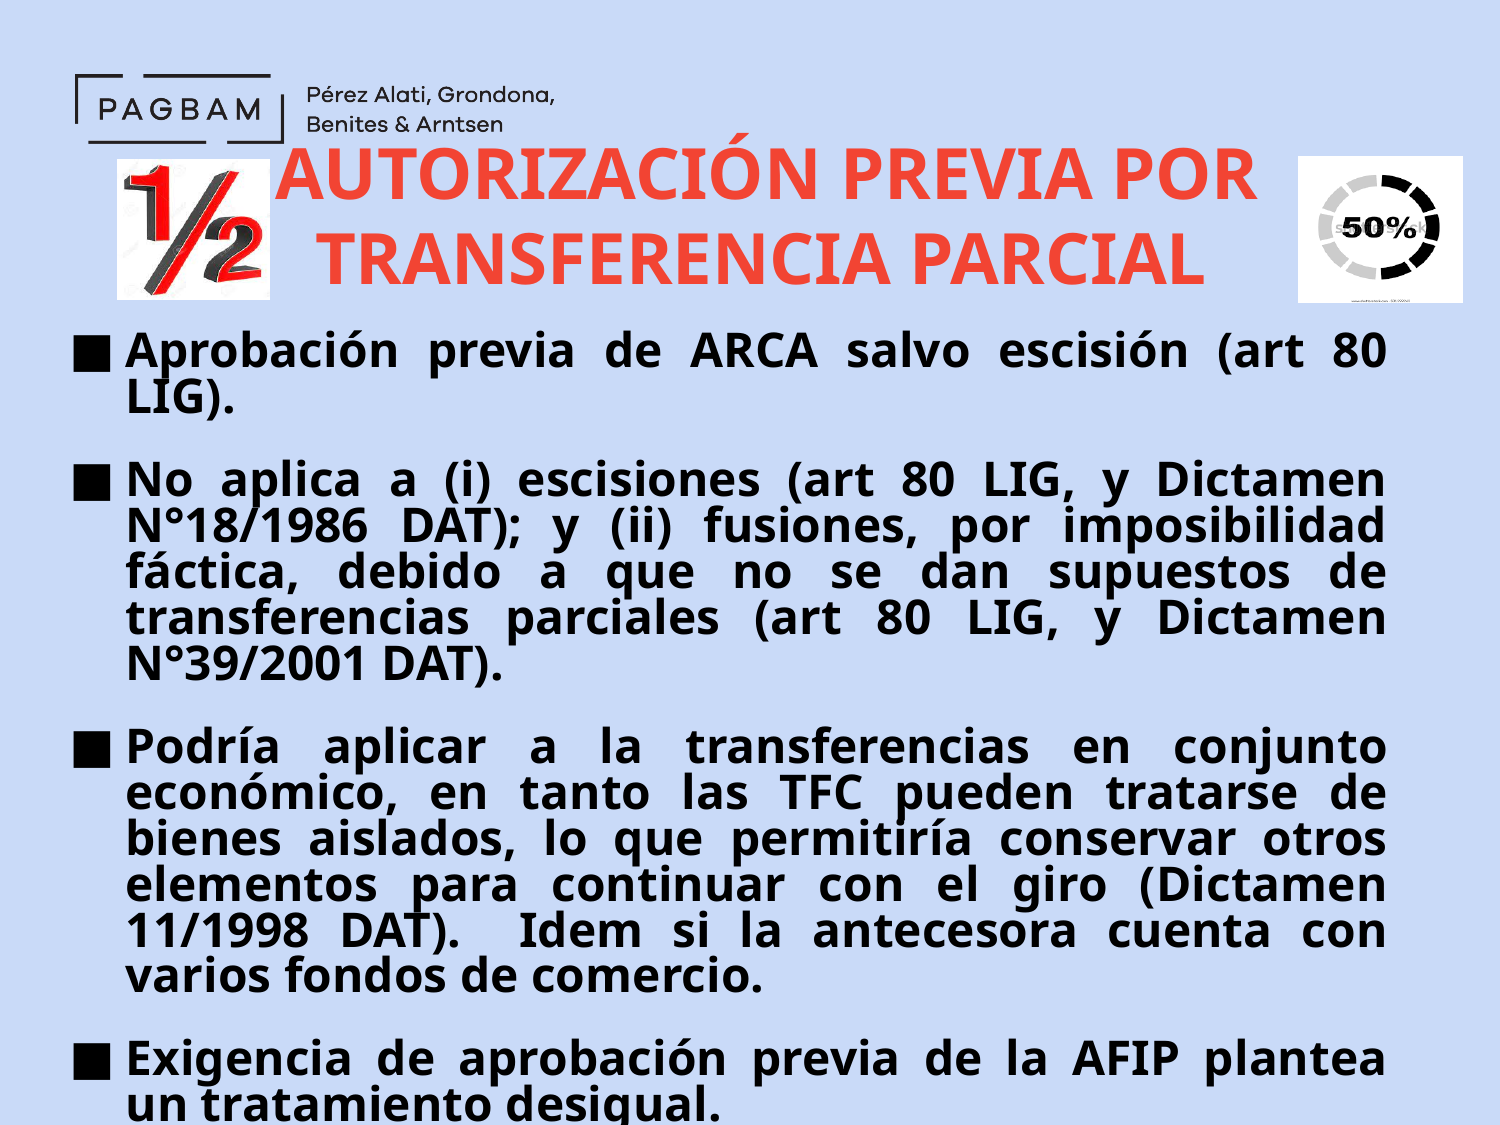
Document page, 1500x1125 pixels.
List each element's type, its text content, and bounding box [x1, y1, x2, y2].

picture [117, 158, 270, 300]
title AUTORIZACIÓN PREVIA POR TRANSFERENCIA PARCIAL [75, 151, 1425, 223]
picture [1298, 156, 1464, 303]
list Aprobación previa de ARCA salvo escisión (art 80 LIG). No aplica a (i) escisiones (art 80 LIG, y Dictamen N°18/1986 DAT); y (ii) fusiones, por imposibilidad fáctica, debido a que no se dan supuestos de transferencias parciales (art 80 LIG, y Dictamen N°39/2001 DAT). Podría aplicar a la transferencias en conjunto económico, en tanto las TFC pueden tratarse de bienes aislados, lo que permitiría conservar otros elementos para continuar con el giro (Dictamen 11/1998 DAT). Idem si la antecesora cuenta con varios fondos de comercio. Exigencia de aprobación previa de la AFIP plantea un tratamiento desigual. [54, 223, 1405, 902]
picture [75, 74, 554, 144]
